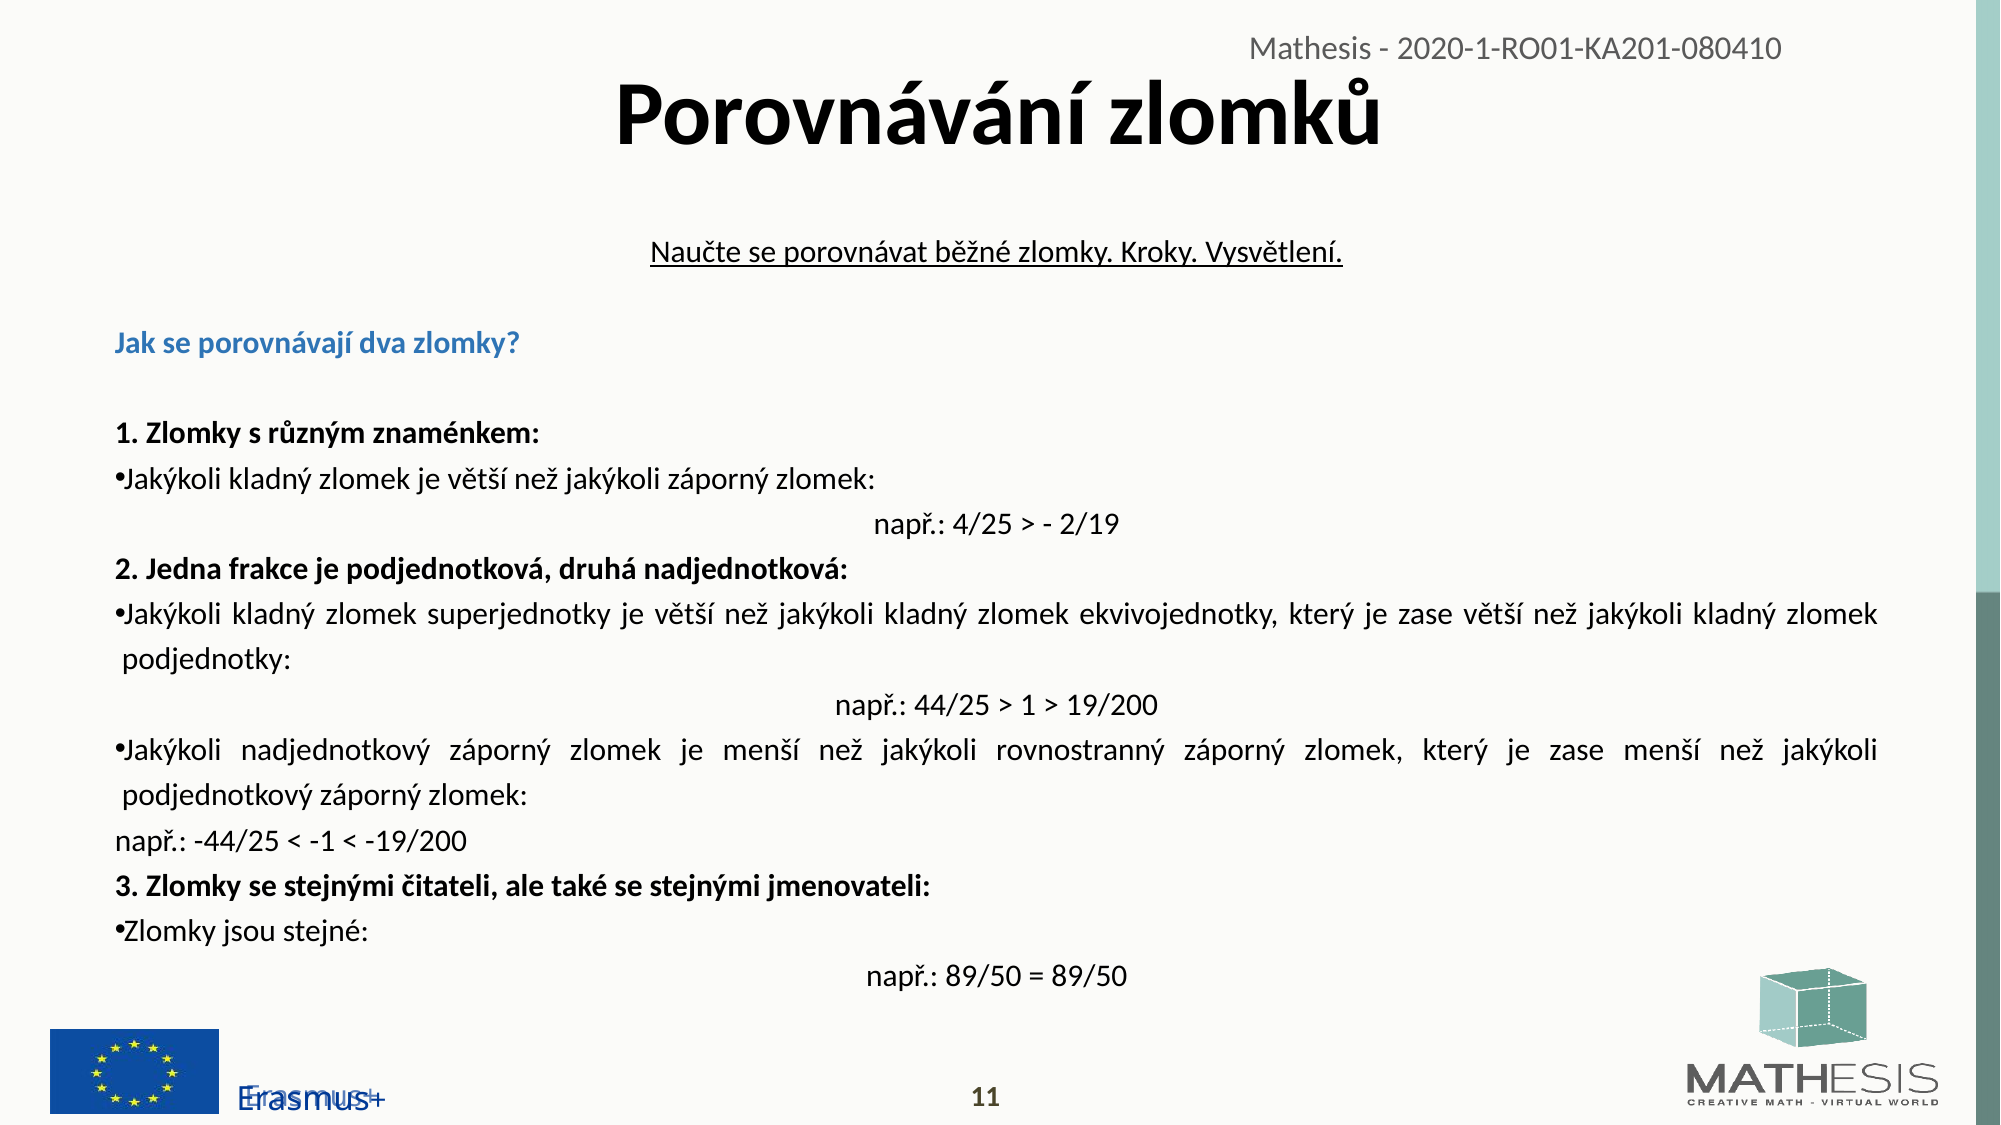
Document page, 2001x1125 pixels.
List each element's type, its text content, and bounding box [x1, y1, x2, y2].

list Naučte se porovnávat běžné zlomky. Kroky. Vysvětlení. Jak se porovnávají dva zlomky? 1. Zlomky s různým znaménkem: Jakýkoli kladný zlomek je větší než jakýkoli záporný zlomek: např.: 4/25 > - 2/19 2. Jedna frakce je podjednotková, druhá nadjednotková: Jakýkoli kladný zlomek superjednotky je větší než jakýkoli kladný zlomek ekvivojednotky, který je zase větší než jakýkoli kladný zlomek podjednotky: např.: 44/25 > 1 > 19/200 Jakýkoli nadjednotkový záporný zlomek je menší než jakýkoli rovnostranný záporný zlomek, který je zase menší než jakýkoli podjednotkový záporný zlomek: např.: -44/25 < -1 < -19/200 3. Zlomky se stejnými čitateli, ale také se stejnými jmenovateli: Zlomky jsou stejné: např.: 89/50 = 89/50 [99, 216, 1900, 1005]
title Porovnávání zlomků [99, 45, 1900, 216]
picture [50, 1029, 219, 1114]
